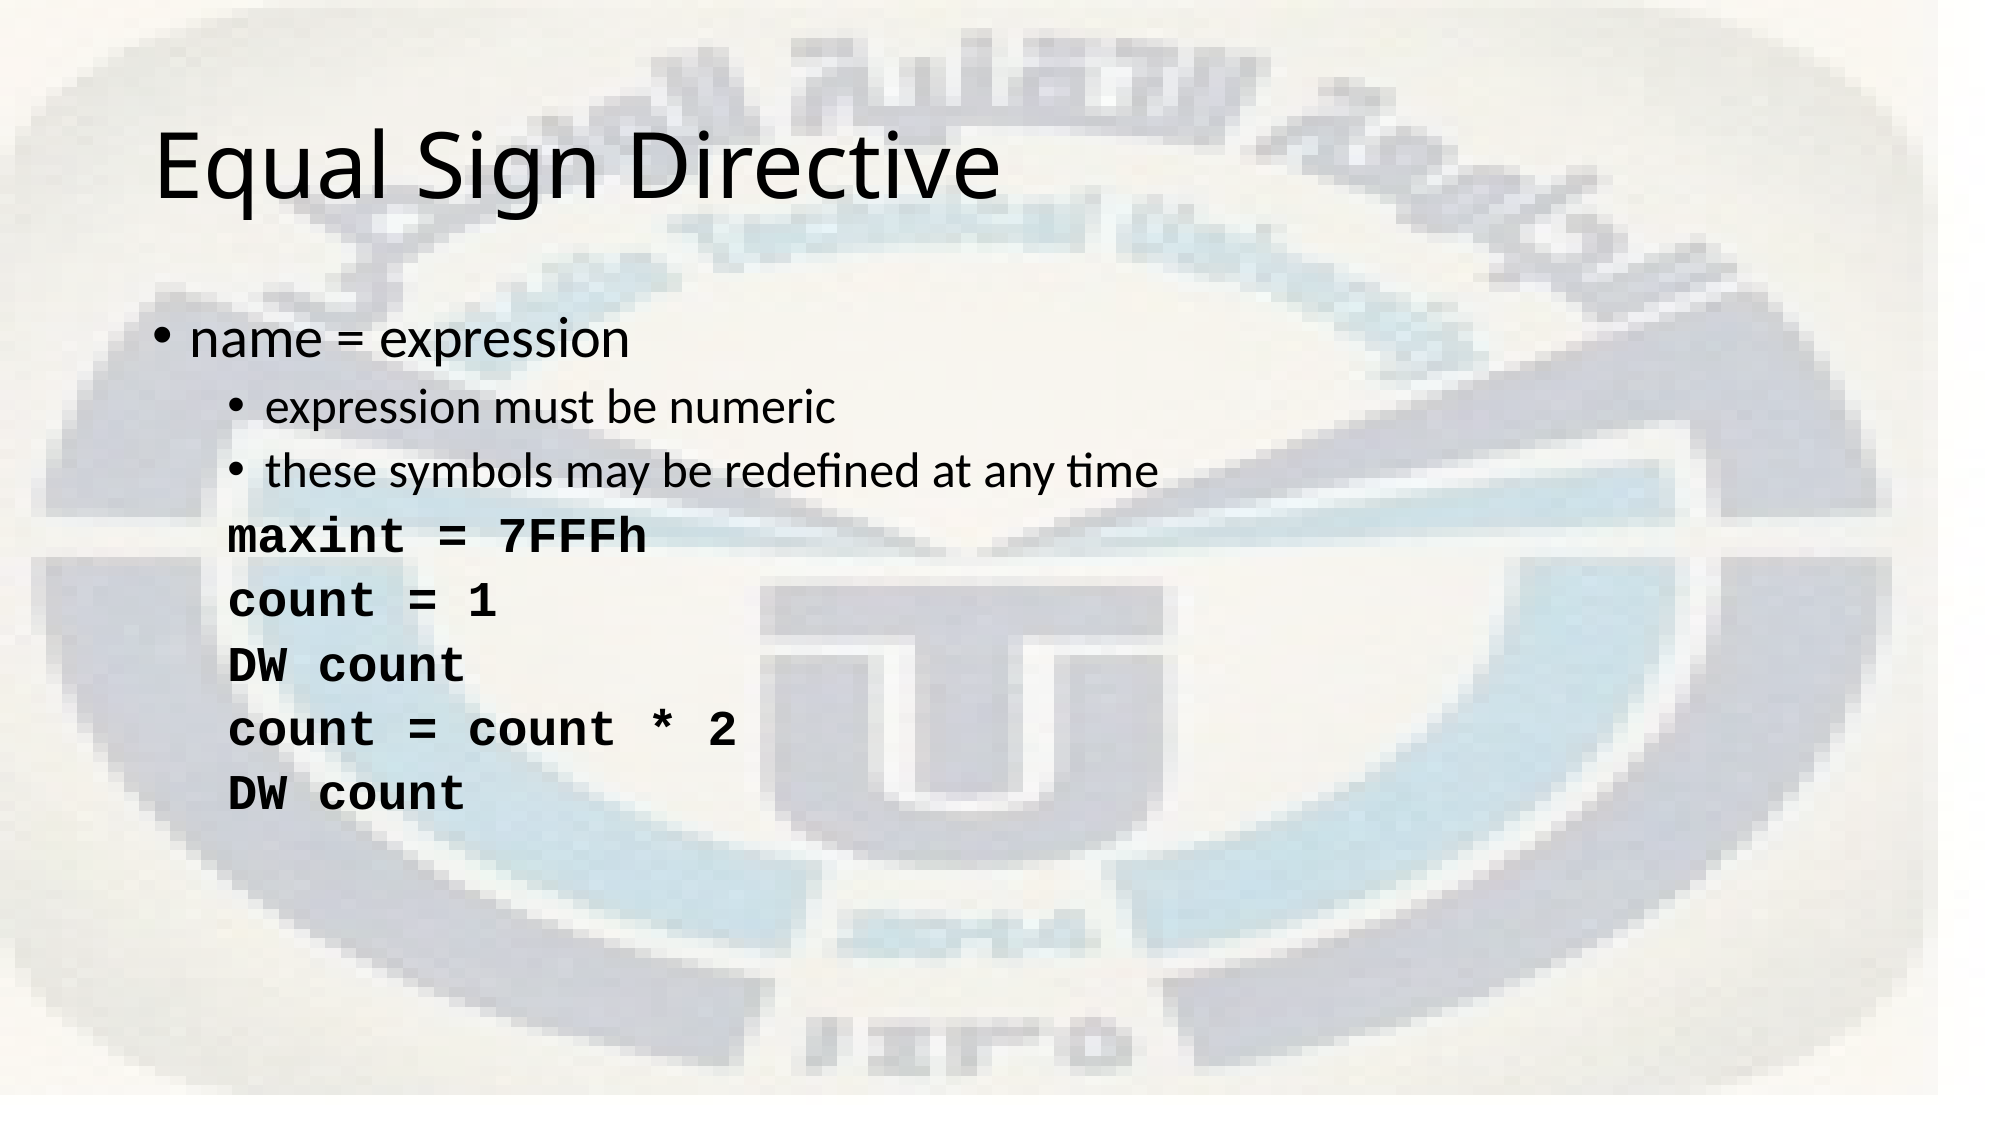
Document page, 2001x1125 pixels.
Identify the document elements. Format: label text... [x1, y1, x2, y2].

text_box Label Operator Operand[s] ;Comment INIT: mov ax, bx ; Copy contents of bx into ax Label - INIT: Operator - mov Operands - ax and bx Comment - alphanumeric string between ; and \n Not case sensitive Unlike other assemblers, destination operand is first mov is the mnemonic that the assembler translates into an opcode [0, 0, 2000, 1125]
list name = expression expression must be numeric these symbols may be redefined at any time maxint = 7FFFh count = 1 DW count count = count * 2 DW count [137, 299, 1863, 1014]
title Equal Sign Directive [137, 59, 1863, 278]
